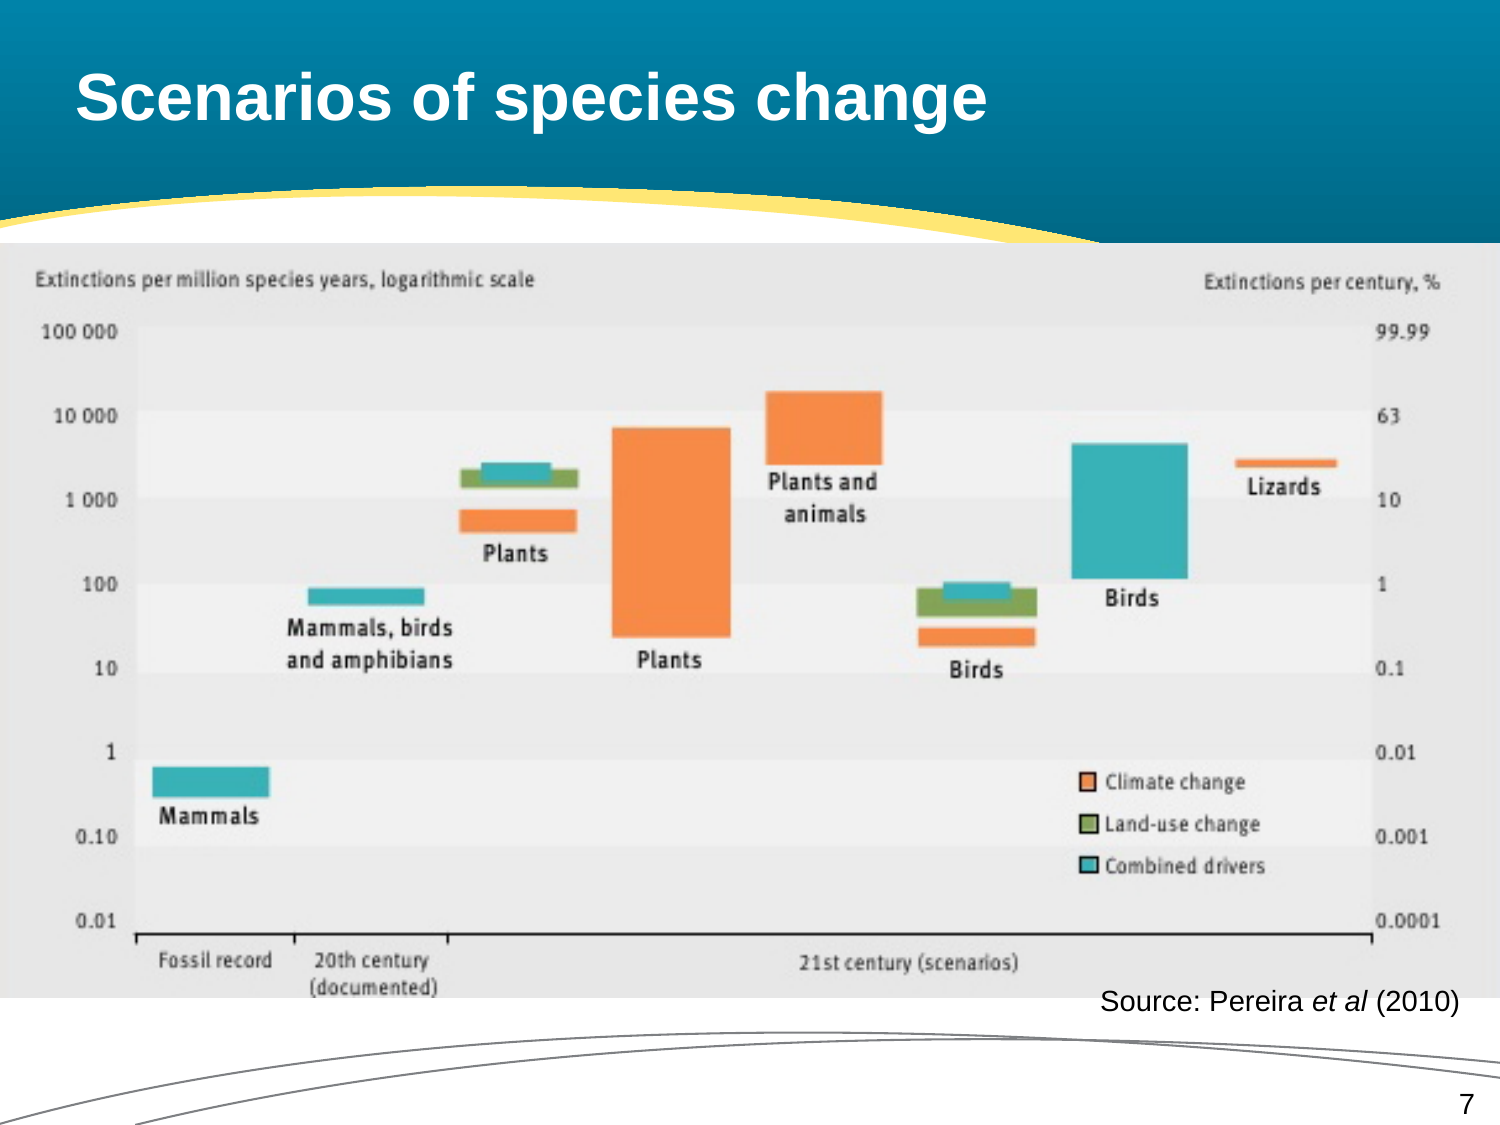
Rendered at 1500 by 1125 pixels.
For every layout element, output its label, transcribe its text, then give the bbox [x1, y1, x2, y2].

slide_number 7 [1124, 1084, 1476, 1113]
picture [0, 243, 1500, 998]
title Scenarios of species change [74, 0, 1476, 188]
text_box Source: Pereira et al (2010) [1050, 1007, 1475, 1025]
